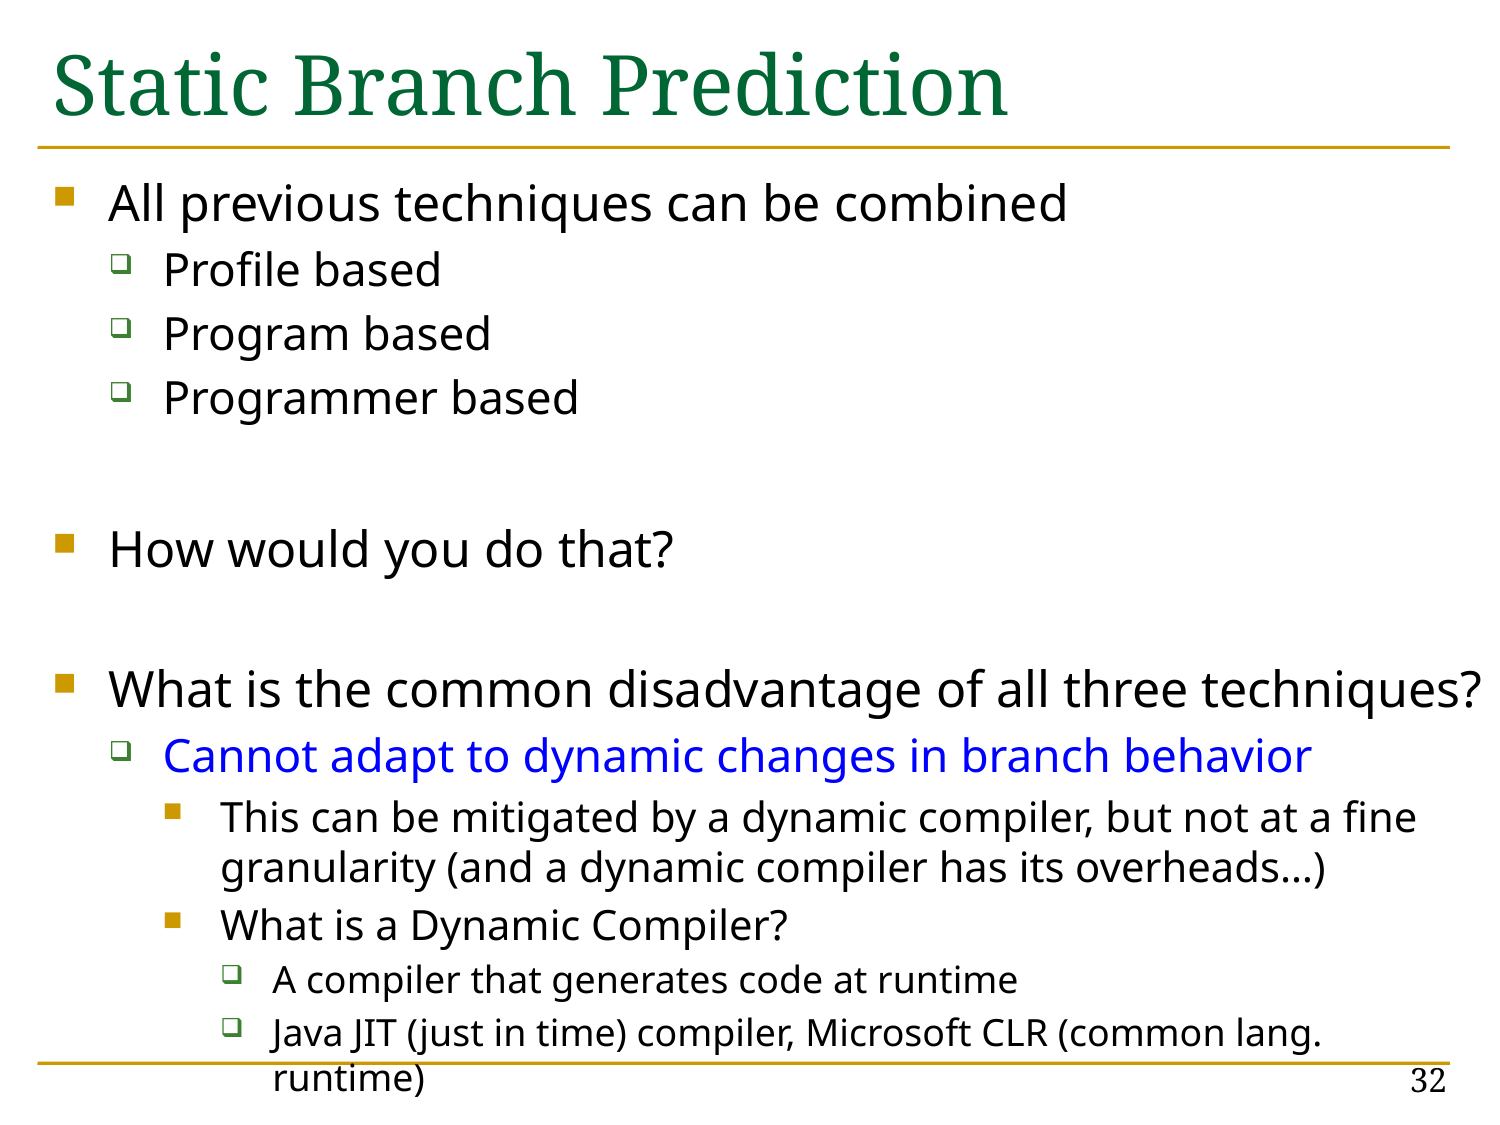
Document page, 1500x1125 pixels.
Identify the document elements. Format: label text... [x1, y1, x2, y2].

slide_number 32 [1111, 1036, 1462, 1112]
title Static Branch Prediction [37, 24, 1450, 163]
list All previous techniques can be combined Profile based Program based Programmer based How would you do that? What is the common disadvantage of all three techniques? Cannot adapt to dynamic changes in branch behavior This can be mitigated by a dynamic compiler, but not at a fine granularity (and a dynamic compiler has its overheads…) What is a Dynamic Compiler? A compiler that generates code at runtime Java JIT (just in time) compiler, Microsoft CLR (common lang. runtime) [37, 163, 1500, 1016]
